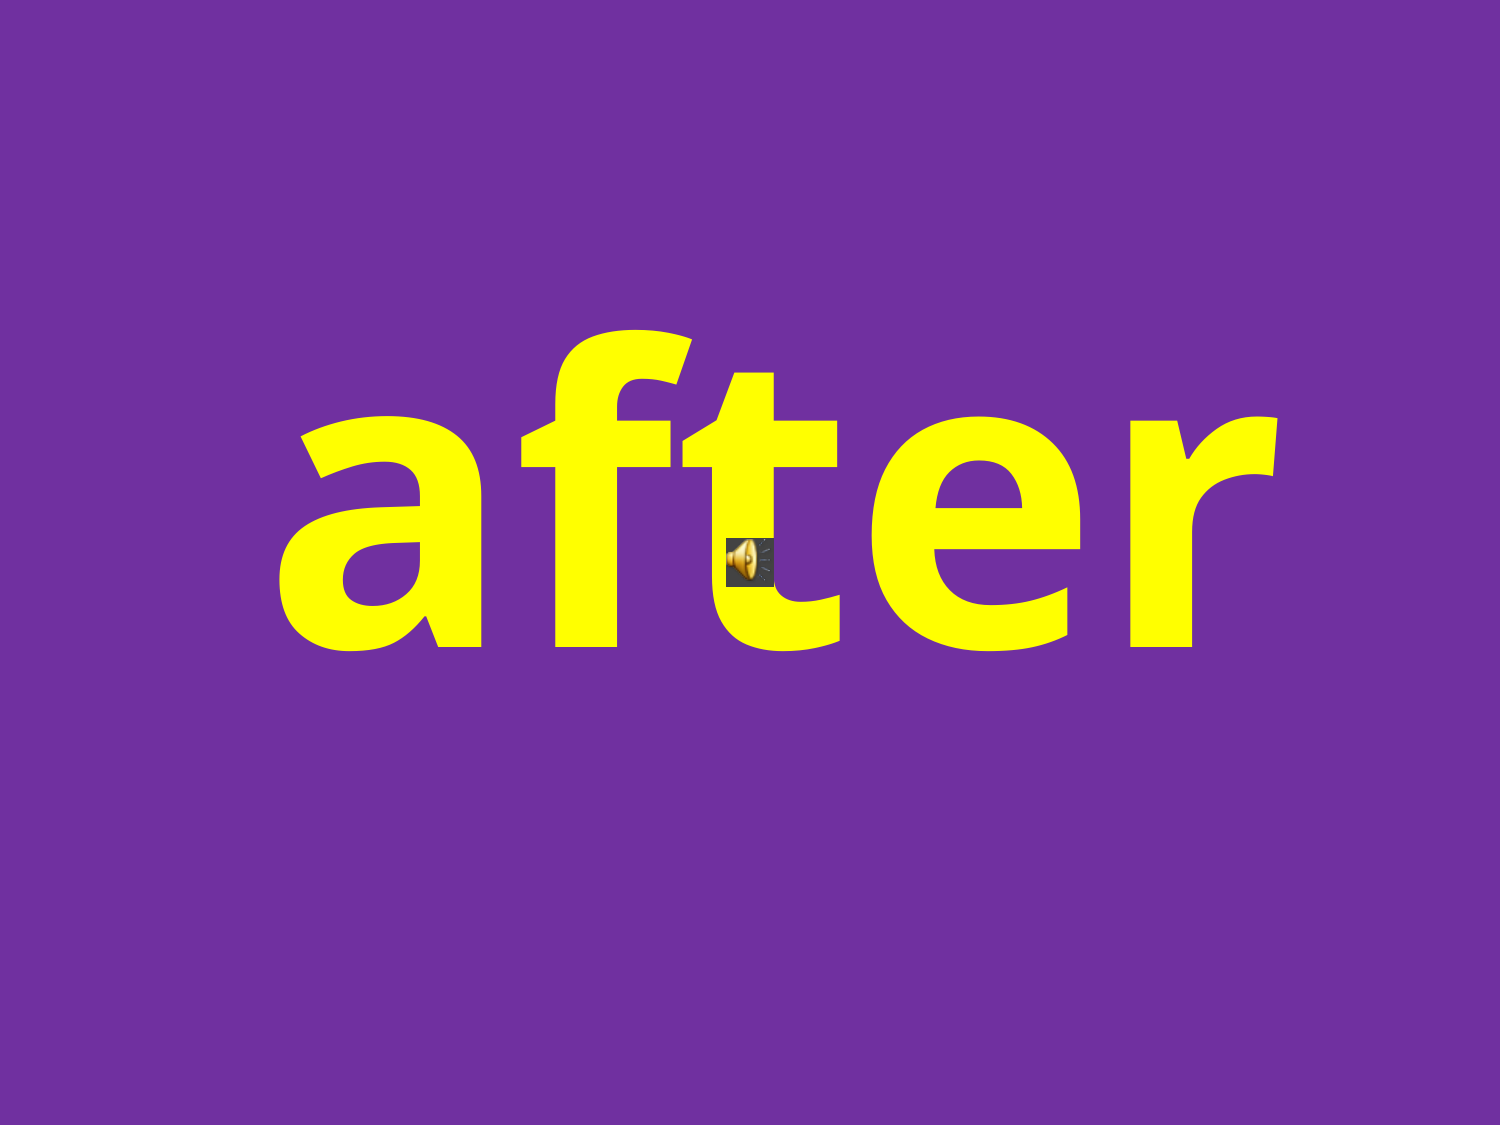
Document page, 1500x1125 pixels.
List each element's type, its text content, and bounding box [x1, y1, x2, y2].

picture [724, 537, 776, 588]
text_box after [99, 224, 1450, 738]
